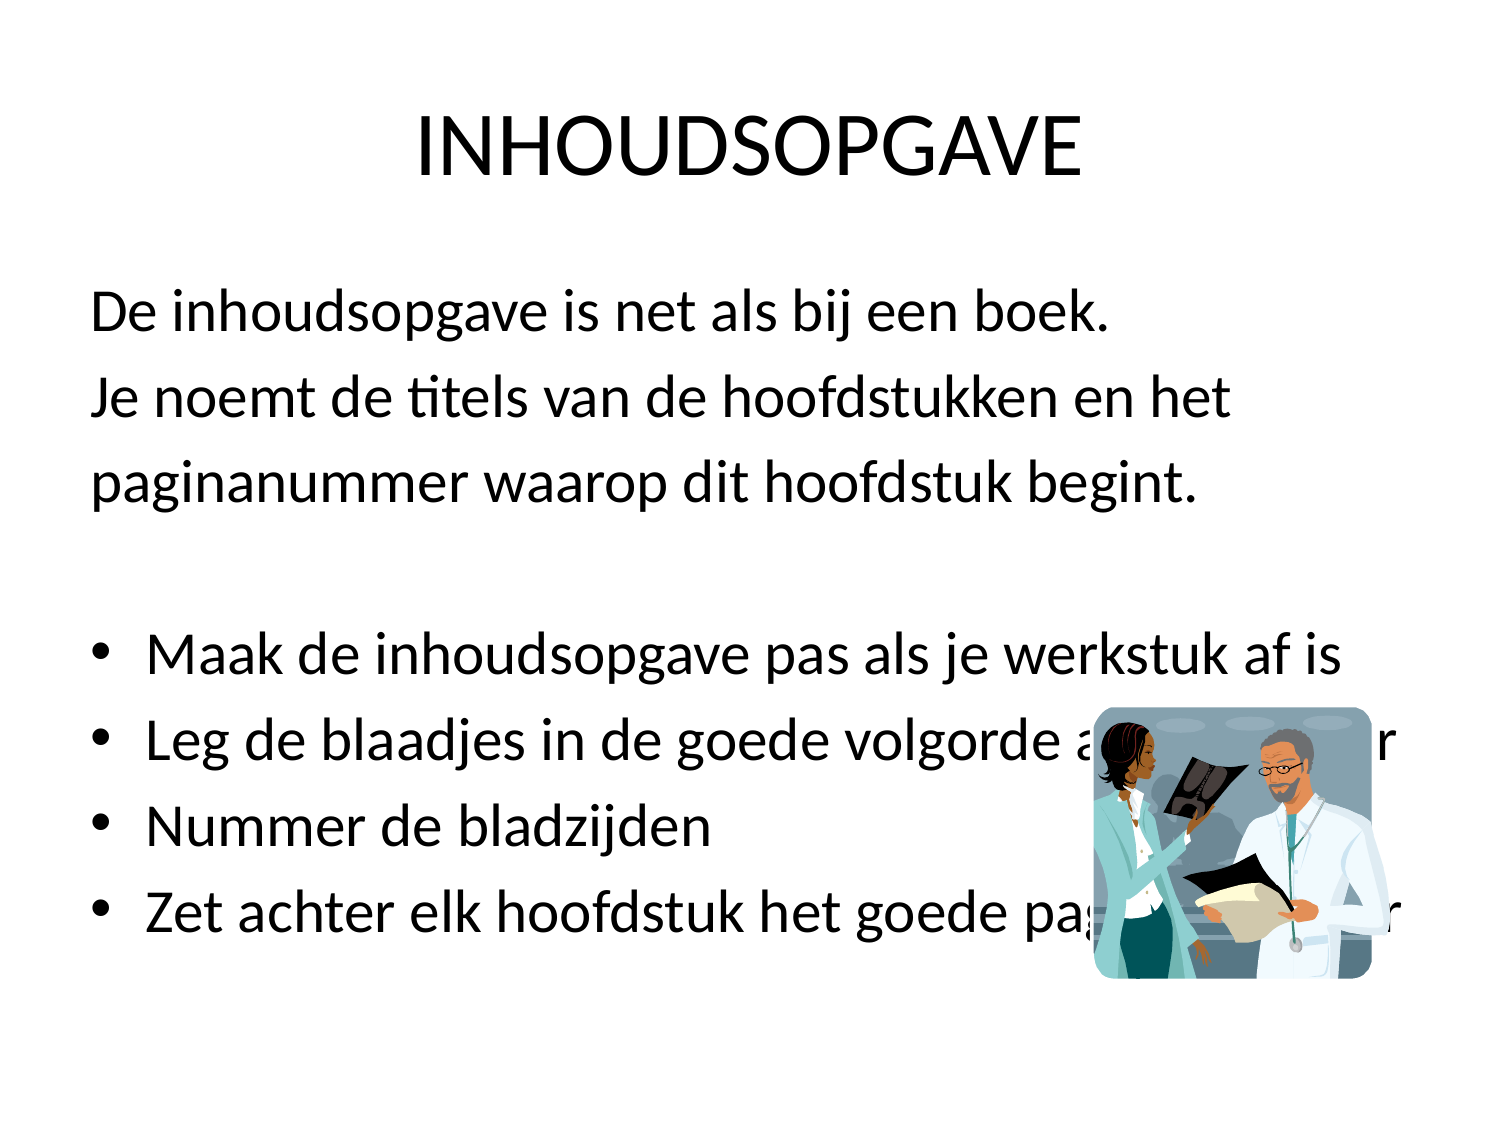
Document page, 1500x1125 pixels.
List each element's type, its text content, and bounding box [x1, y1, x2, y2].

list De inhoudsopgave is net als bij een boek. Je noemt de titels van de hoofdstukken en het paginanummer waarop dit hoofdstuk begint. Maak de inhoudsopgave pas als je werkstuk af is Leg de blaadjes in de goede volgorde achter elkaar Nummer de bladzijden Zet achter elk hoofdstuk het goede paginanummer [74, 262, 1426, 1006]
picture [1089, 702, 1391, 983]
title INHOUDSOPGAVE [74, 44, 1426, 233]
